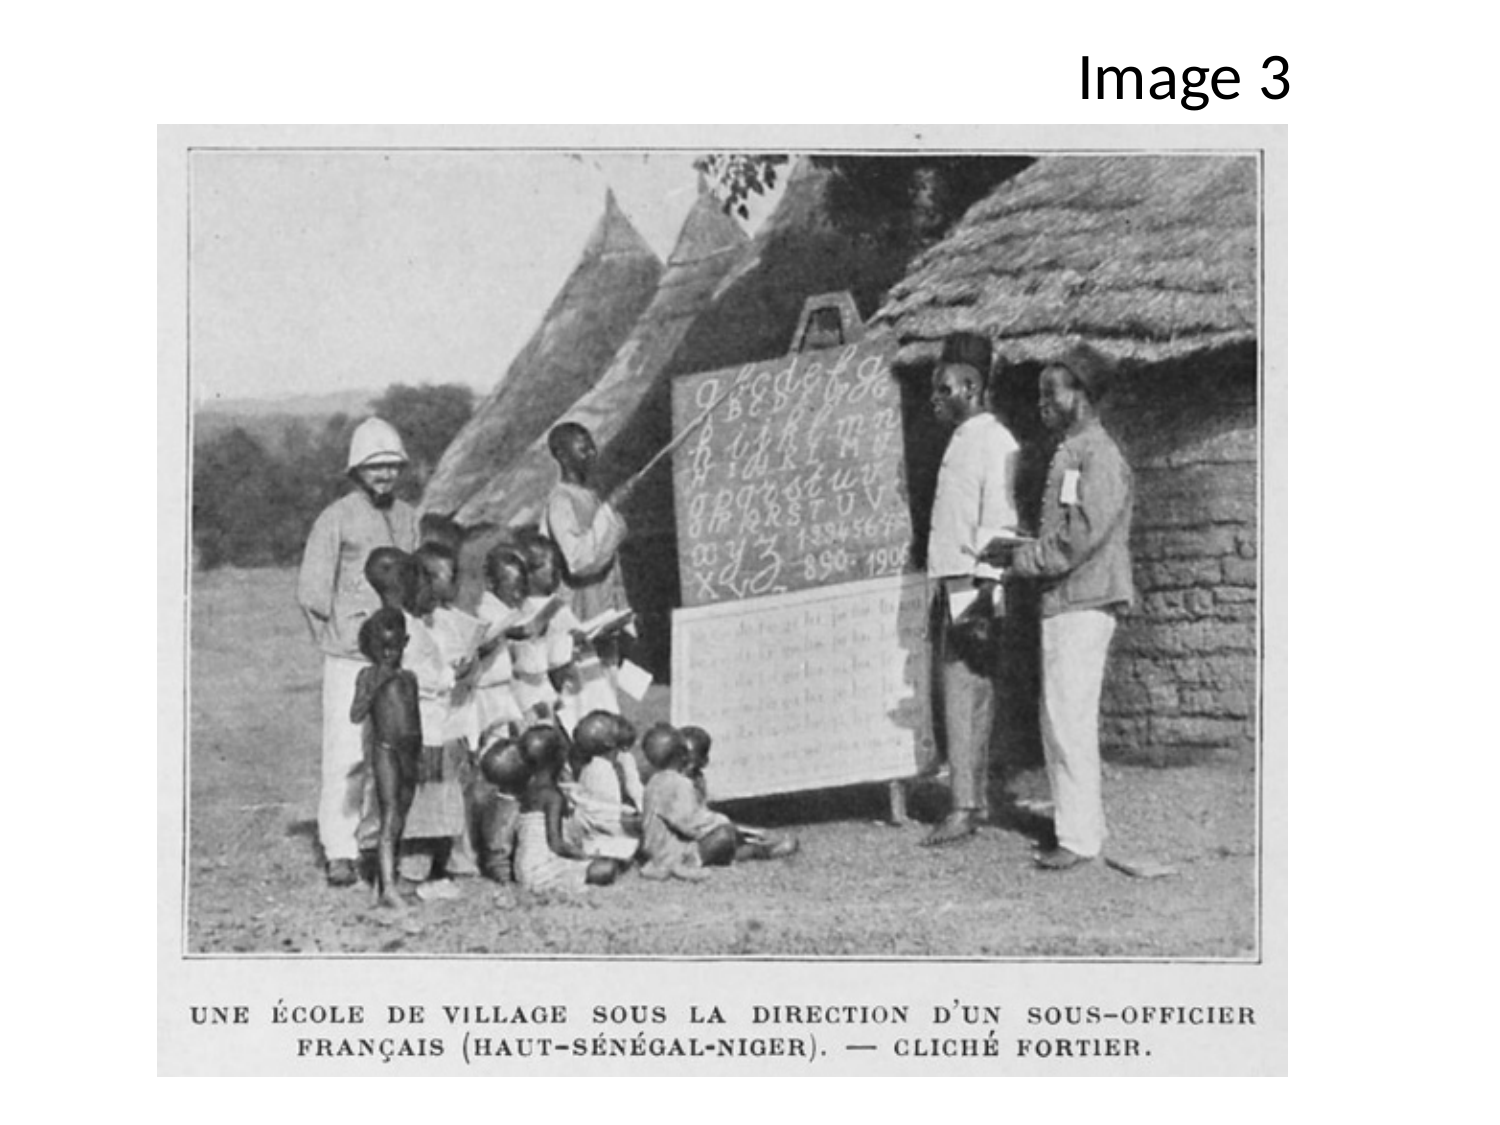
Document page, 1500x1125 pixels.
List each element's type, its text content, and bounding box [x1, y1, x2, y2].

picture [157, 124, 1288, 1077]
text_box Image 3 [1062, 25, 1500, 121]
